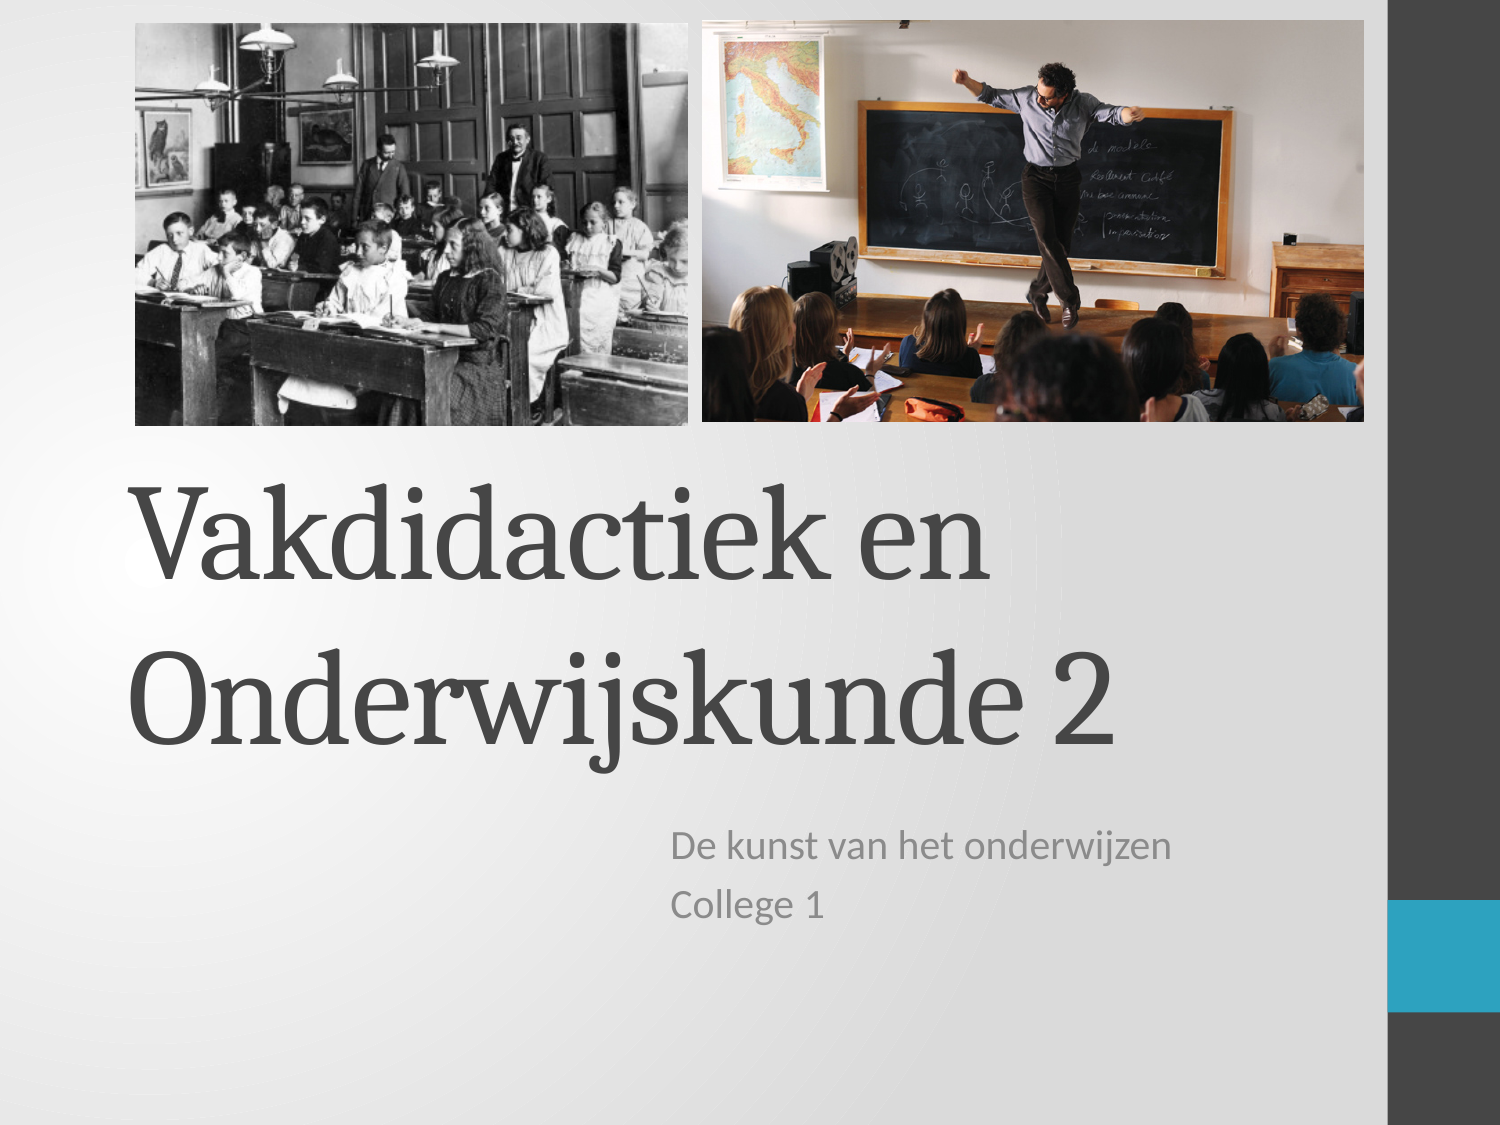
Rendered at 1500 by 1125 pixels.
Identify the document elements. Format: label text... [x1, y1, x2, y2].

title Vakdidactiek en Onderwijskunde 2 [112, 538, 1388, 780]
picture [135, 23, 689, 427]
picture [702, 19, 1365, 423]
subtitle De kunst van het onderwijzen College 1 [655, 810, 1500, 1098]
